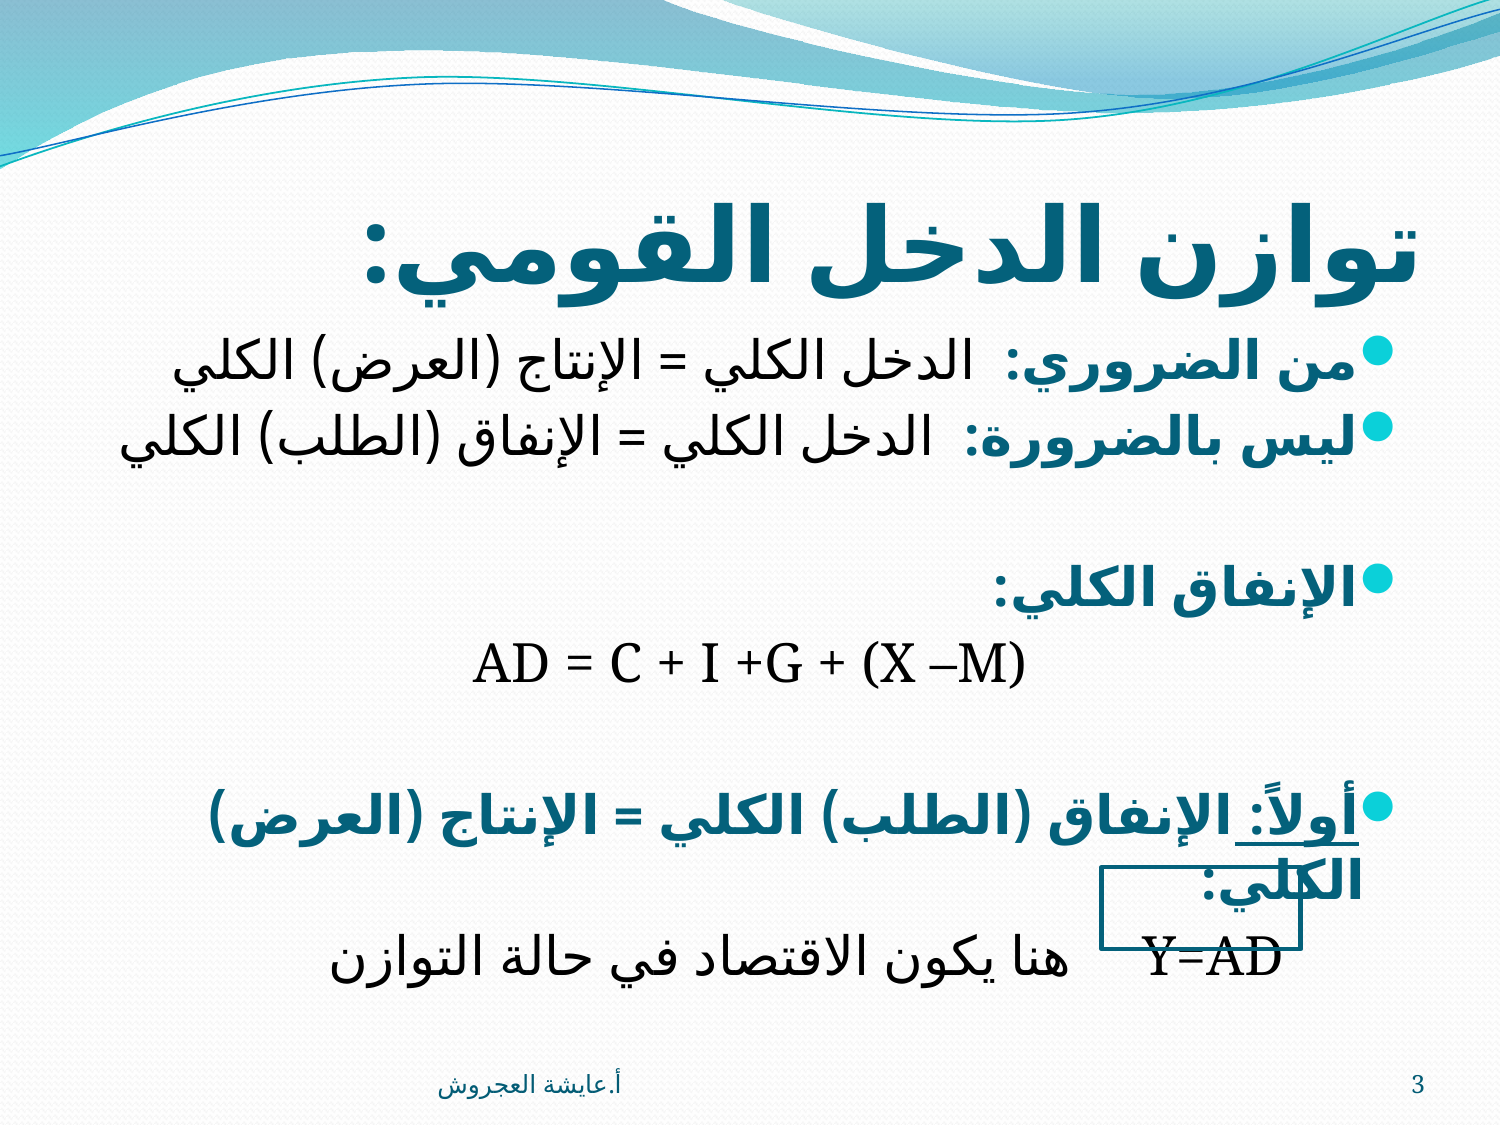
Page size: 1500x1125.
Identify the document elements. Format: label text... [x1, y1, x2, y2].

text_box [1099, 865, 1303, 951]
slide_number 3 [1299, 1042, 1425, 1103]
footer أ.عايشة العجروش [437, 1042, 988, 1103]
list من الضروري: الدخل الكلي = الإنتاج (العرض) الكلي ليس بالضرورة: الدخل الكلي = الإنفاق (الطلب) الكلي الإنفاق الكلي: AD = C + I +G + (X –M) أولاً: الإنفاق (الطلب) الكلي = الإنتاج (العرض) الكلي: Y=AD هنا يكون الاقتصاد في حالة التوازن [75, 317, 1425, 1038]
title توازن الدخل القومي: [75, 115, 1425, 303]
